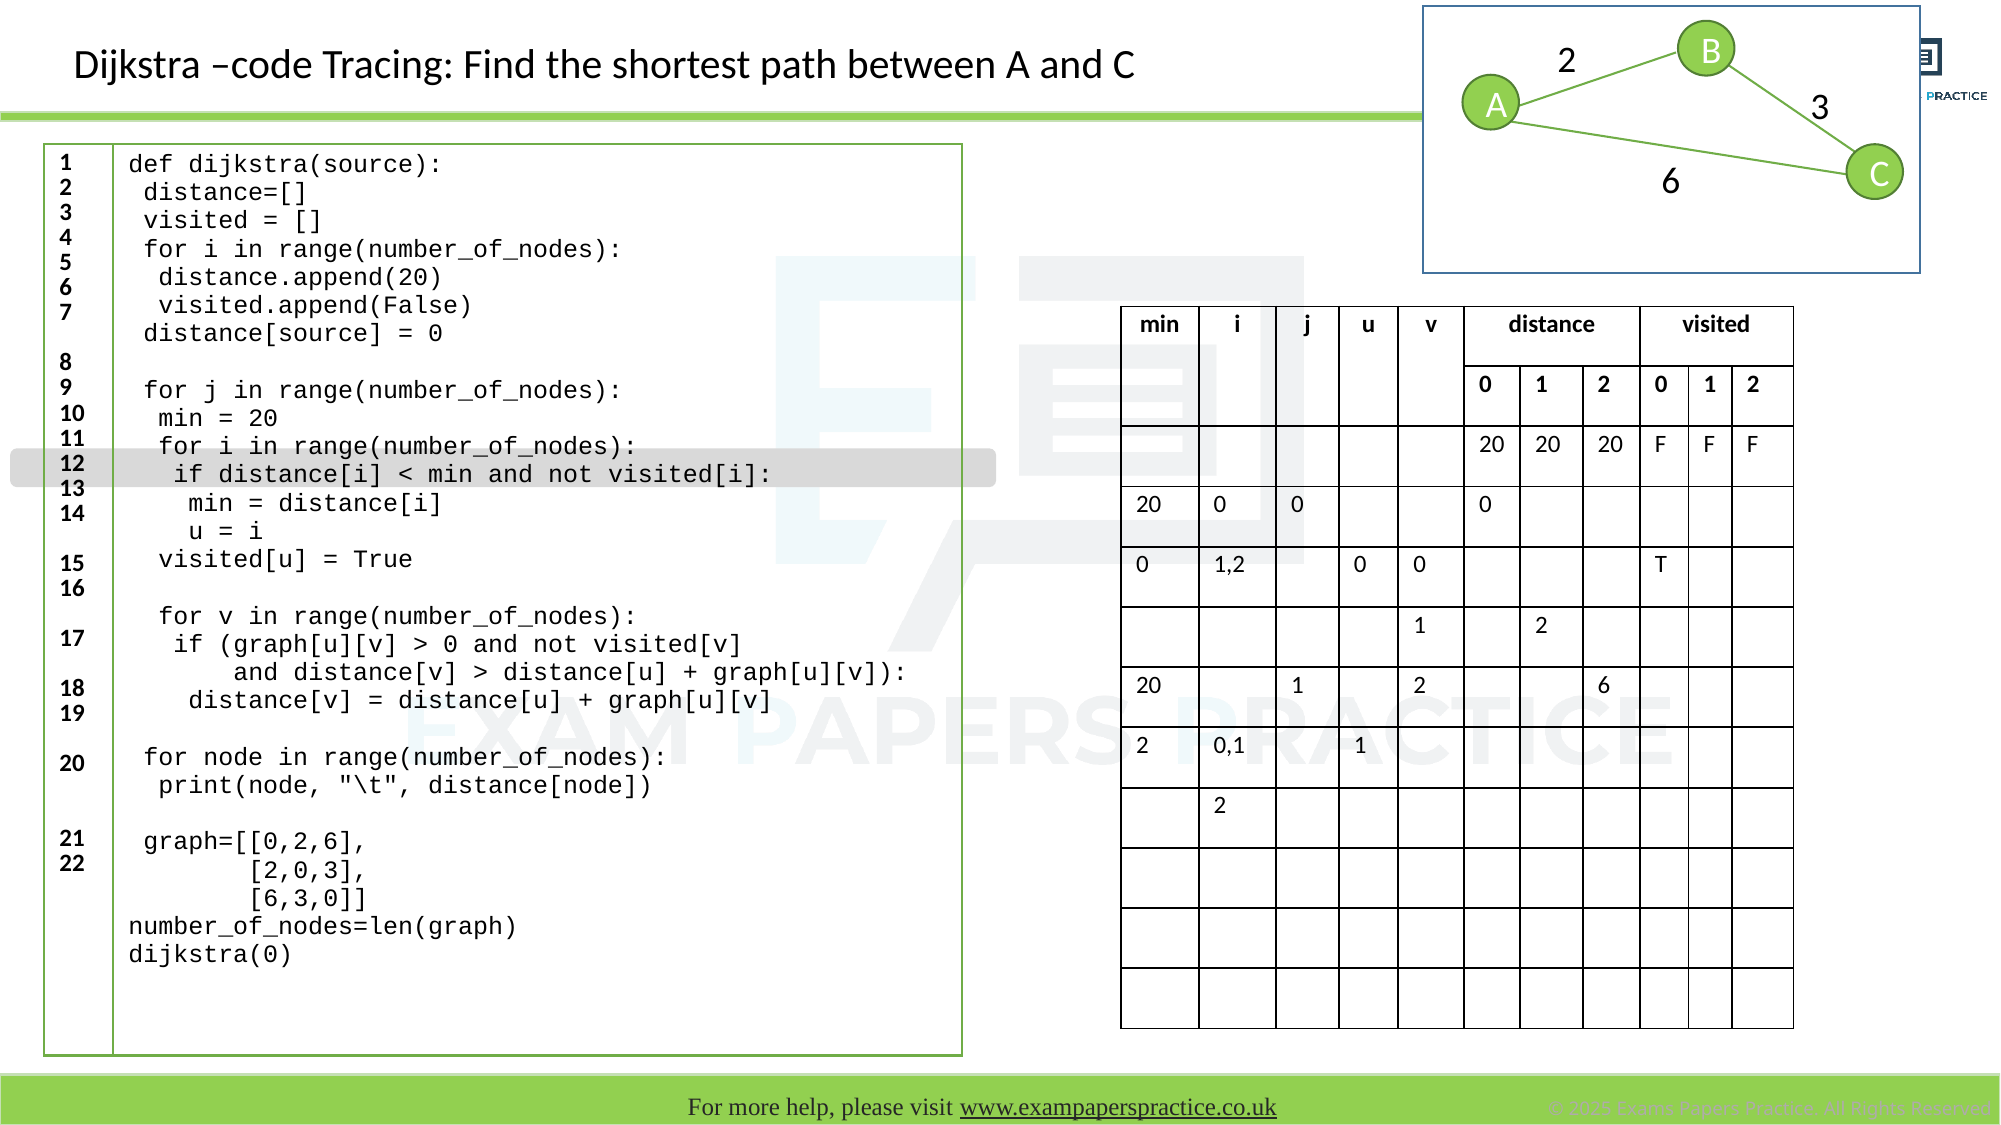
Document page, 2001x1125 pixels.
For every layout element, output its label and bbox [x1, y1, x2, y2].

table_cell [1399, 548, 1463, 606]
table_header [1641, 307, 1793, 365]
table_cell [1521, 427, 1582, 486]
table_cell [1465, 427, 1519, 486]
table_header [1277, 307, 1338, 425]
table_cell [1689, 909, 1731, 967]
table_cell [1584, 608, 1639, 666]
table_cell [1277, 969, 1338, 1028]
table_cell [1641, 427, 1688, 486]
table_cell [1733, 668, 1793, 726]
table_cell [1465, 728, 1519, 787]
table_cell [1200, 668, 1275, 726]
table_cell [1465, 909, 1519, 967]
table_cell [1521, 668, 1582, 726]
table_cell [1277, 668, 1338, 726]
table_cell [1465, 548, 1519, 606]
text_box [963, 448, 997, 488]
table_cell [1733, 427, 1793, 486]
table_cell [1521, 909, 1582, 967]
table_cell [1200, 728, 1275, 787]
table_cell [1465, 367, 1519, 425]
table_cell [1399, 487, 1463, 546]
table_cell [1399, 668, 1463, 726]
table_cell [1399, 849, 1463, 907]
table_cell [1689, 548, 1731, 606]
table_cell [1277, 427, 1338, 486]
table_cell [1733, 969, 1793, 1028]
table_cell [1465, 487, 1519, 546]
table_cell [1200, 789, 1275, 847]
table_cell [1340, 969, 1397, 1028]
table_cell [1521, 367, 1582, 425]
table_cell [1122, 909, 1198, 967]
table_cell [1641, 909, 1688, 967]
table_cell [1584, 548, 1639, 606]
table_cell [1200, 909, 1275, 967]
table_cell [1521, 728, 1582, 787]
table_cell [1200, 427, 1275, 486]
table_header [114, 145, 961, 1054]
table_cell [1733, 487, 1793, 546]
table_cell [1399, 969, 1463, 1028]
table_cell [1399, 909, 1463, 967]
table_cell [1122, 969, 1198, 1028]
table_cell [1641, 789, 1688, 847]
table_cell [1200, 487, 1275, 546]
table_cell [1340, 909, 1397, 967]
table_cell [1122, 427, 1198, 486]
table_cell [1122, 789, 1198, 847]
table_cell [1122, 548, 1198, 606]
table_cell [1733, 909, 1793, 967]
table_cell [1200, 969, 1275, 1028]
table_cell [1340, 728, 1397, 787]
table_cell [1641, 367, 1688, 425]
table_cell [1641, 849, 1688, 907]
table_cell [1122, 668, 1198, 726]
table_cell [1733, 367, 1793, 425]
table_cell [1641, 487, 1688, 546]
table_cell [1521, 969, 1582, 1028]
table_cell [1340, 849, 1397, 907]
table_cell [1641, 608, 1688, 666]
table_cell [1689, 608, 1731, 666]
table_cell [1399, 789, 1463, 847]
table_cell [1733, 608, 1793, 666]
table_cell [1521, 608, 1582, 666]
table_cell [1200, 548, 1275, 606]
table_cell [1689, 849, 1731, 907]
table_cell [1122, 849, 1198, 907]
table_header [1200, 307, 1275, 425]
table_cell [1521, 789, 1582, 847]
table_cell [1689, 789, 1731, 847]
table_cell [1733, 789, 1793, 847]
table_cell [1340, 487, 1397, 546]
table_cell [1340, 548, 1397, 606]
table_cell [1277, 608, 1338, 666]
table_cell [1399, 427, 1463, 486]
table_cell [1465, 969, 1519, 1028]
table_cell [1399, 608, 1463, 666]
table_cell [1340, 668, 1397, 726]
table_cell [1340, 608, 1397, 666]
table_cell [1277, 728, 1338, 787]
table_cell [1340, 789, 1397, 847]
table_cell [1340, 427, 1397, 486]
table_cell [1689, 668, 1731, 726]
table_cell [1641, 728, 1688, 787]
table_header [1122, 307, 1198, 425]
table_cell [1584, 487, 1639, 546]
table_cell [1584, 789, 1639, 847]
table_cell [1521, 548, 1582, 606]
table_cell [1277, 548, 1338, 606]
table_cell [1584, 969, 1639, 1028]
table_cell [1689, 969, 1731, 1028]
table_cell [1584, 728, 1639, 787]
table_cell [1641, 548, 1688, 606]
table_cell [1584, 367, 1639, 425]
table_cell [1122, 728, 1198, 787]
table_cell [1689, 367, 1731, 425]
table_cell [1200, 849, 1275, 907]
table_cell [1277, 909, 1338, 967]
table_cell [1399, 728, 1463, 787]
table_cell [1521, 487, 1582, 546]
text_box [58, 29, 1152, 94]
table_cell [1733, 849, 1793, 907]
table_cell [1584, 849, 1639, 907]
table_cell [1584, 909, 1639, 967]
table_cell [1465, 668, 1519, 726]
table_cell [1277, 849, 1338, 907]
table_header [1340, 307, 1397, 425]
table_cell [1584, 427, 1639, 486]
table_cell [1733, 728, 1793, 787]
table_header [45, 145, 112, 1054]
table_cell [1122, 487, 1198, 546]
table_cell [1465, 608, 1519, 666]
table_cell [1733, 548, 1793, 606]
table_cell [1641, 668, 1688, 726]
table_cell [1689, 487, 1731, 546]
text_box [10, 448, 43, 488]
table_cell [1277, 789, 1338, 847]
table_cell [1122, 608, 1198, 666]
table_cell [1465, 849, 1519, 907]
text_box [1422, 5, 1921, 274]
table_header [1399, 307, 1463, 425]
table_cell [1200, 608, 1275, 666]
table_cell [1465, 789, 1519, 847]
table_cell [1584, 668, 1639, 726]
table_cell [1277, 487, 1338, 546]
table_cell [1689, 427, 1731, 486]
table_header [1465, 307, 1639, 365]
table_cell [1641, 969, 1688, 1028]
table_cell [1521, 849, 1582, 907]
table_cell [1689, 728, 1731, 787]
